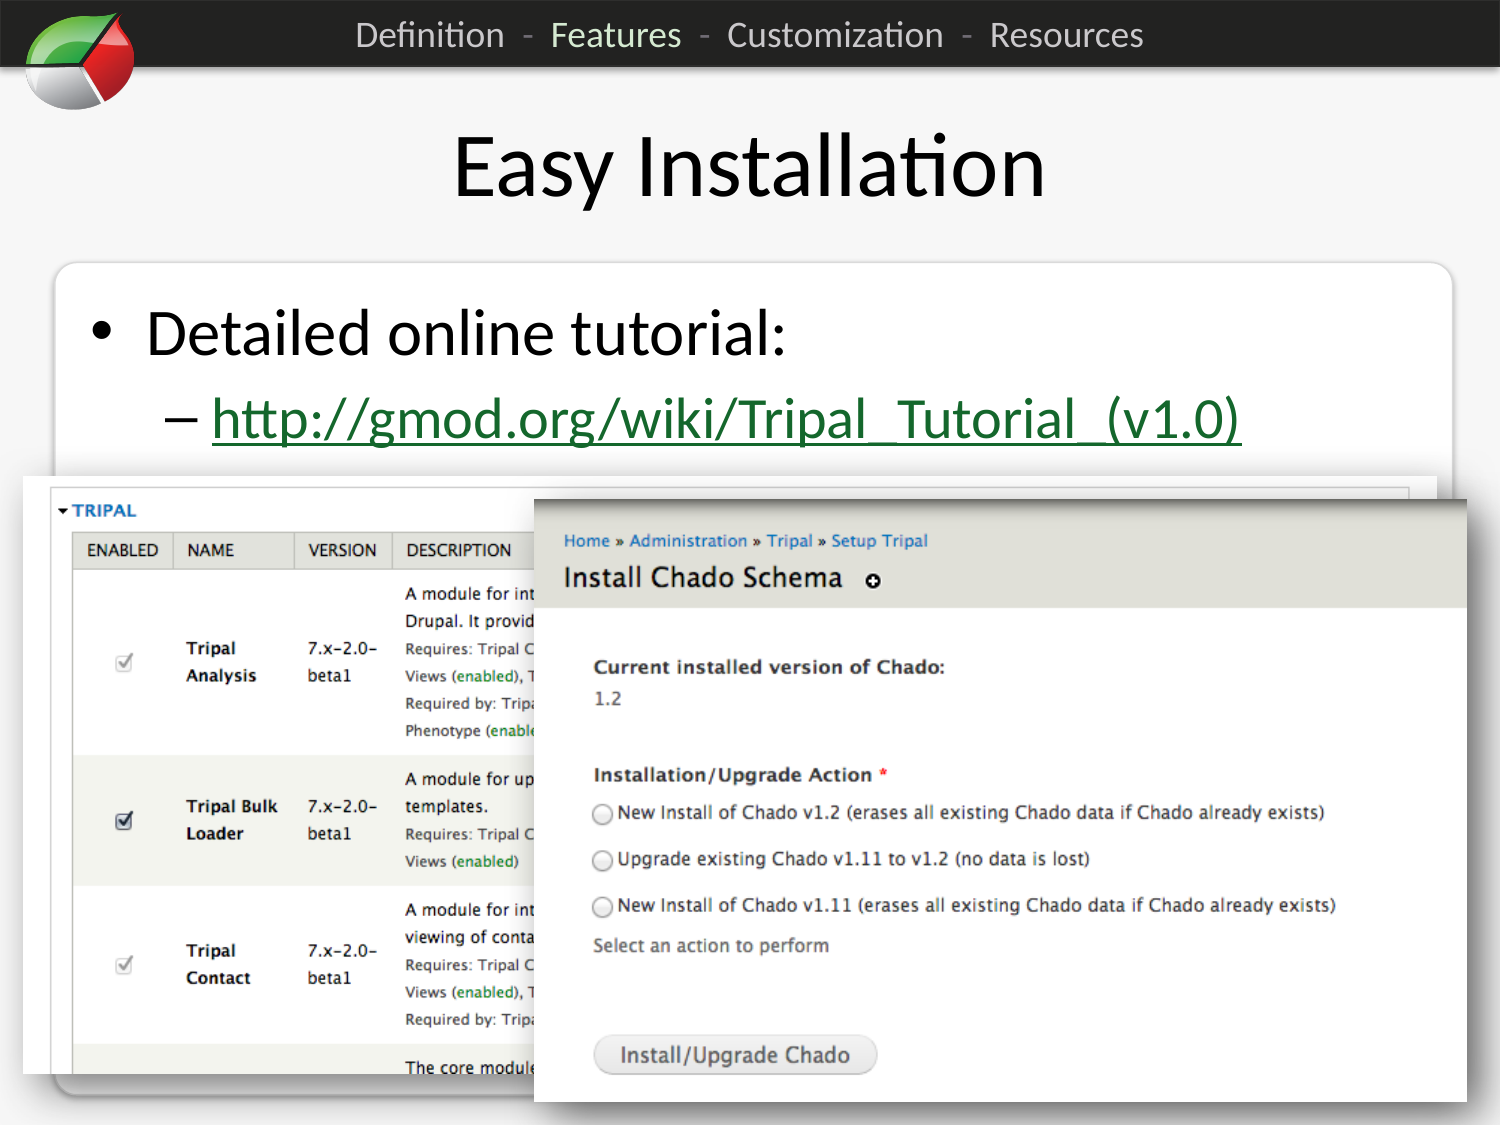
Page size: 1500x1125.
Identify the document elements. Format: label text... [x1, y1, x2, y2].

picture [24, 6, 138, 112]
picture [23, 476, 1467, 1102]
text_box [53, 261, 1454, 465]
text_box Definition - Features - Customization - Resources [0, 0, 1500, 67]
list Detailed online tutorial: http://gmod.org/wiki/Tripal_Tutorial_(v1.0) Drupal and Tripal install themselves after some initial setup Chado can be installed through a single-click [75, 281, 1425, 459]
title Easy Installation [75, 76, 1425, 254]
